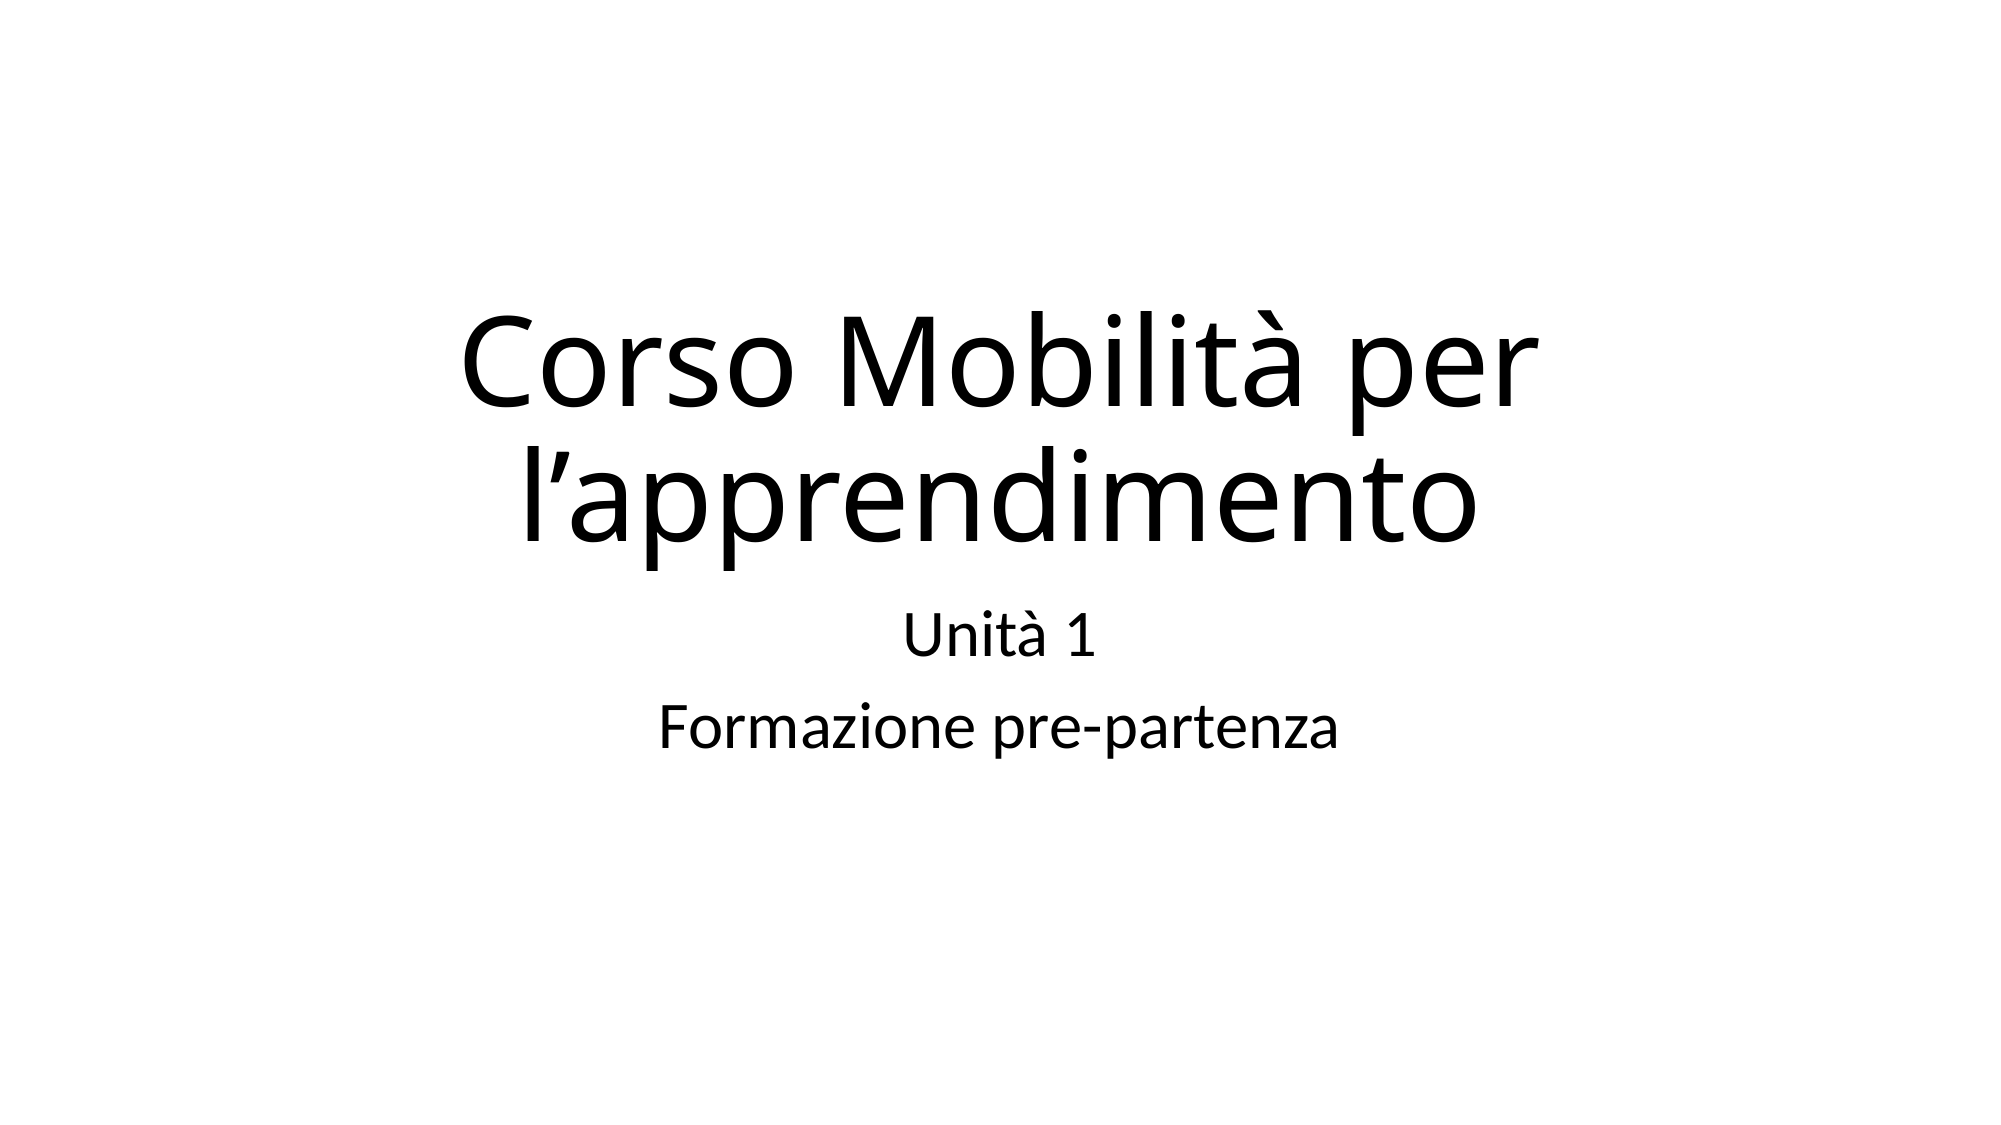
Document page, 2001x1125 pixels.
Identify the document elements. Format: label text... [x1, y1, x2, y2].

title Corso Mobilità per l’apprendimento [249, 184, 1750, 576]
subtitle Unità 1 Formazione pre-partenza [249, 590, 1750, 863]
